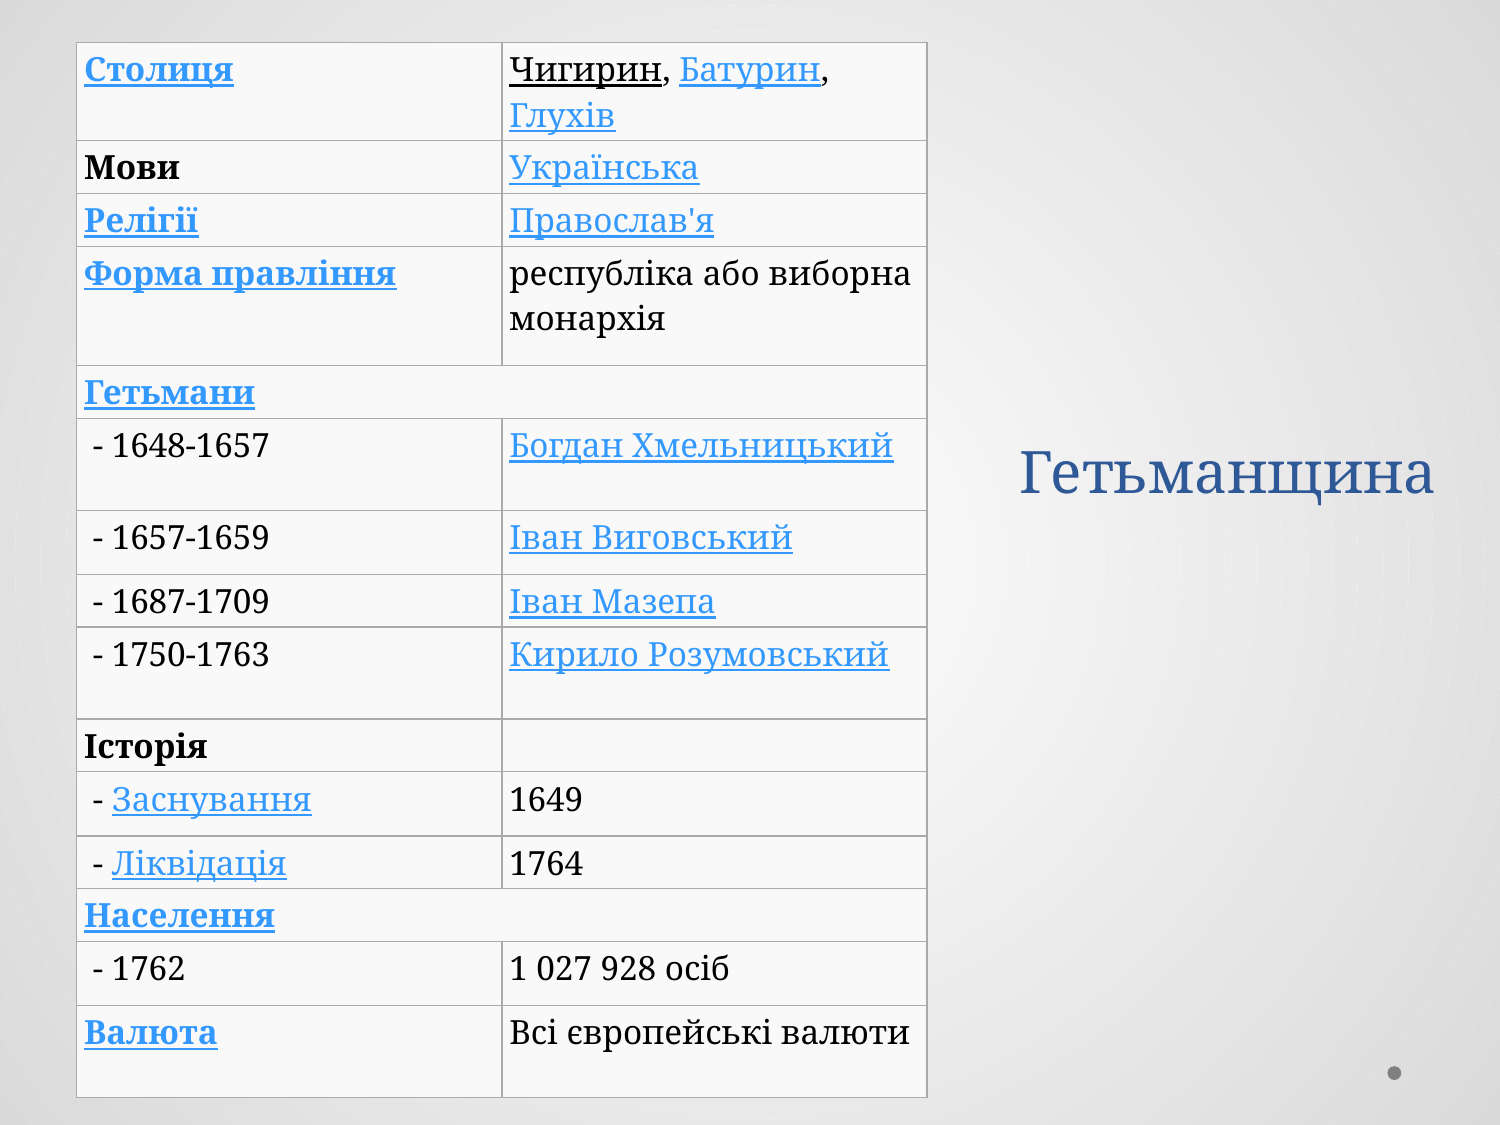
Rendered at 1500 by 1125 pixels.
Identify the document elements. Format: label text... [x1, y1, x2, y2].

table_cell Всі європейські валюти [503, 1006, 926, 1097]
table_cell 1649 [503, 772, 926, 835]
table_cell Гетьмани [77, 366, 926, 418]
table_cell Населення [77, 889, 926, 941]
table_cell Форма правління [77, 247, 501, 365]
table_cell Релігії [77, 194, 501, 246]
table_cell Богдан Хмельницький [503, 419, 926, 510]
table_cell - 1762 [77, 942, 501, 1005]
table_header Чигирин, Батурин,Глухів [503, 43, 926, 140]
table_cell - 1648-1657 [77, 419, 501, 510]
table_cell - Ліквідація [77, 837, 501, 888]
table_cell Кирило Розумовський [503, 628, 926, 718]
table_cell Валюта [77, 1006, 501, 1097]
table_cell - 1687-1709 [77, 575, 501, 626]
table_cell 1 027 928 осіб [503, 942, 926, 1005]
table_cell Українська [503, 141, 926, 193]
table_cell Іван Виговський [503, 511, 926, 574]
table_cell Мови [77, 141, 501, 193]
table_cell [503, 720, 926, 771]
table_cell - 1657-1659 [77, 511, 501, 574]
table_cell Православ'я [503, 194, 926, 246]
title Гетьманщина [975, 397, 1496, 513]
table_cell - Заснування [77, 772, 501, 835]
table_cell республіка або виборна монархія [503, 247, 926, 365]
table_cell Іван Мазепа [503, 575, 926, 626]
table_cell Історія [77, 720, 501, 771]
table_header Столиця [77, 43, 501, 140]
table_cell 1764 [503, 837, 926, 888]
table_cell - 1750-1763 [77, 628, 501, 718]
